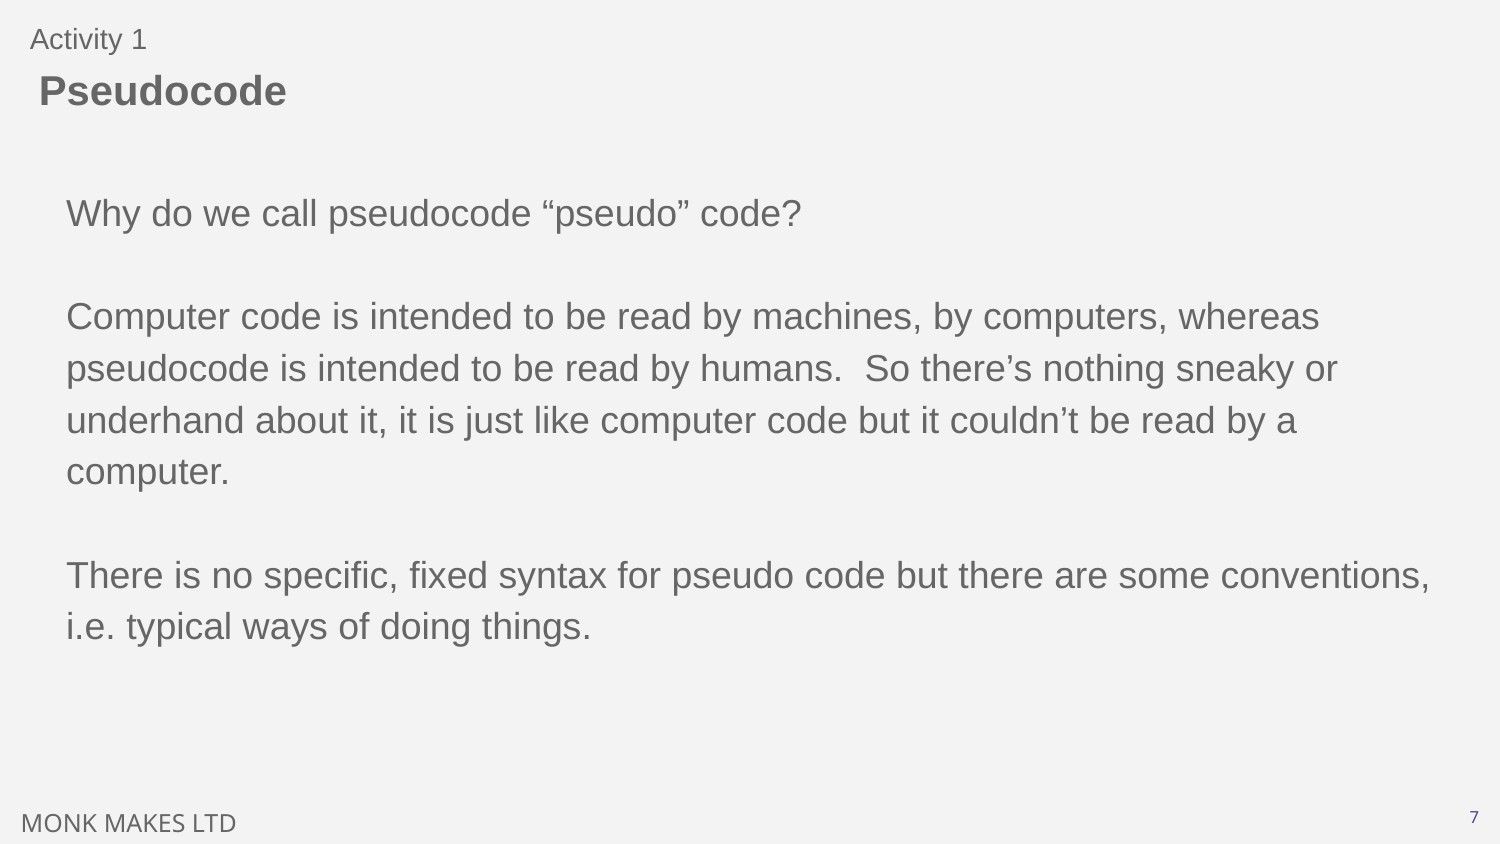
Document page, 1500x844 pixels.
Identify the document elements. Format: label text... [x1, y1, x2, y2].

slide_number ‹#› [1448, 792, 1500, 844]
title Pseudocode [23, 52, 1422, 138]
subtitle Activity 1 [14, 0, 1500, 52]
list Why do we call pseudocode “pseudo” code? Computer code is intended to be read by machines, by computers, whereas pseudocode is intended to be read by humans. So there’s nothing sneaky or underhand about it, it is just like computer code but it couldn’t be read by a computer. There is no specific, fixed syntax for pseudo code but there are some conventions, i.e. typical ways of doing things. [51, 166, 1449, 793]
